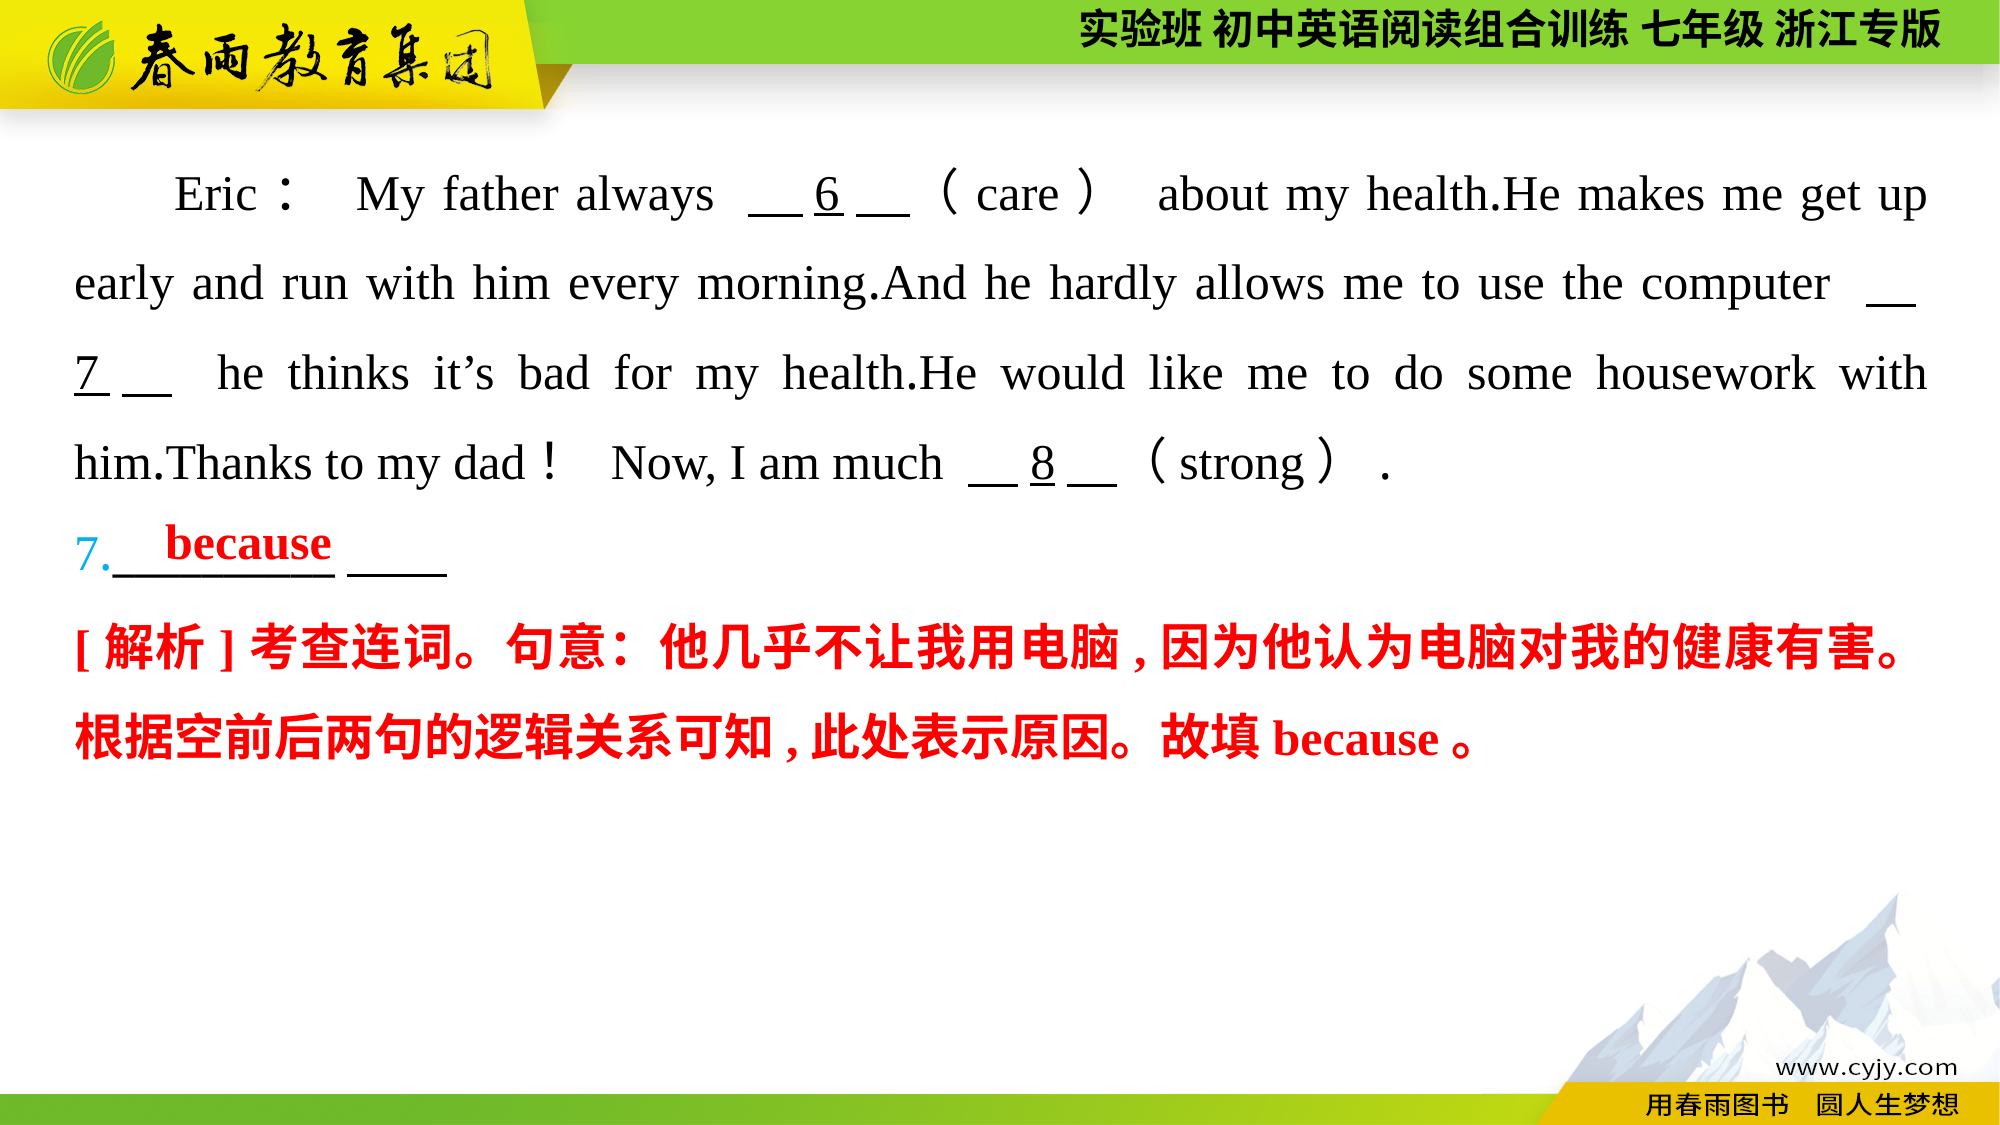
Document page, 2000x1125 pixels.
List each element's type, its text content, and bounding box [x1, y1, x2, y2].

text_box [解析]考查连词。句意：他几乎不让我用电脑,因为他认为电脑对我的健康有害。根据空前后两句的逻辑关系可知,此处表示原因。故填because。 [59, 577, 1944, 773]
text_box because [150, 502, 347, 577]
picture [0, 0, 2000, 1125]
list Eric： My father always 6 （care） about my health.He makes me get up early and run with him every morning.And he hardly allows me to use the computer 7 he thinks it’s bad for my health.He would like me to do some housework with him.Thanks to my dad！ Now, I am much 8 （strong）. 7.__________ [59, 122, 1944, 577]
